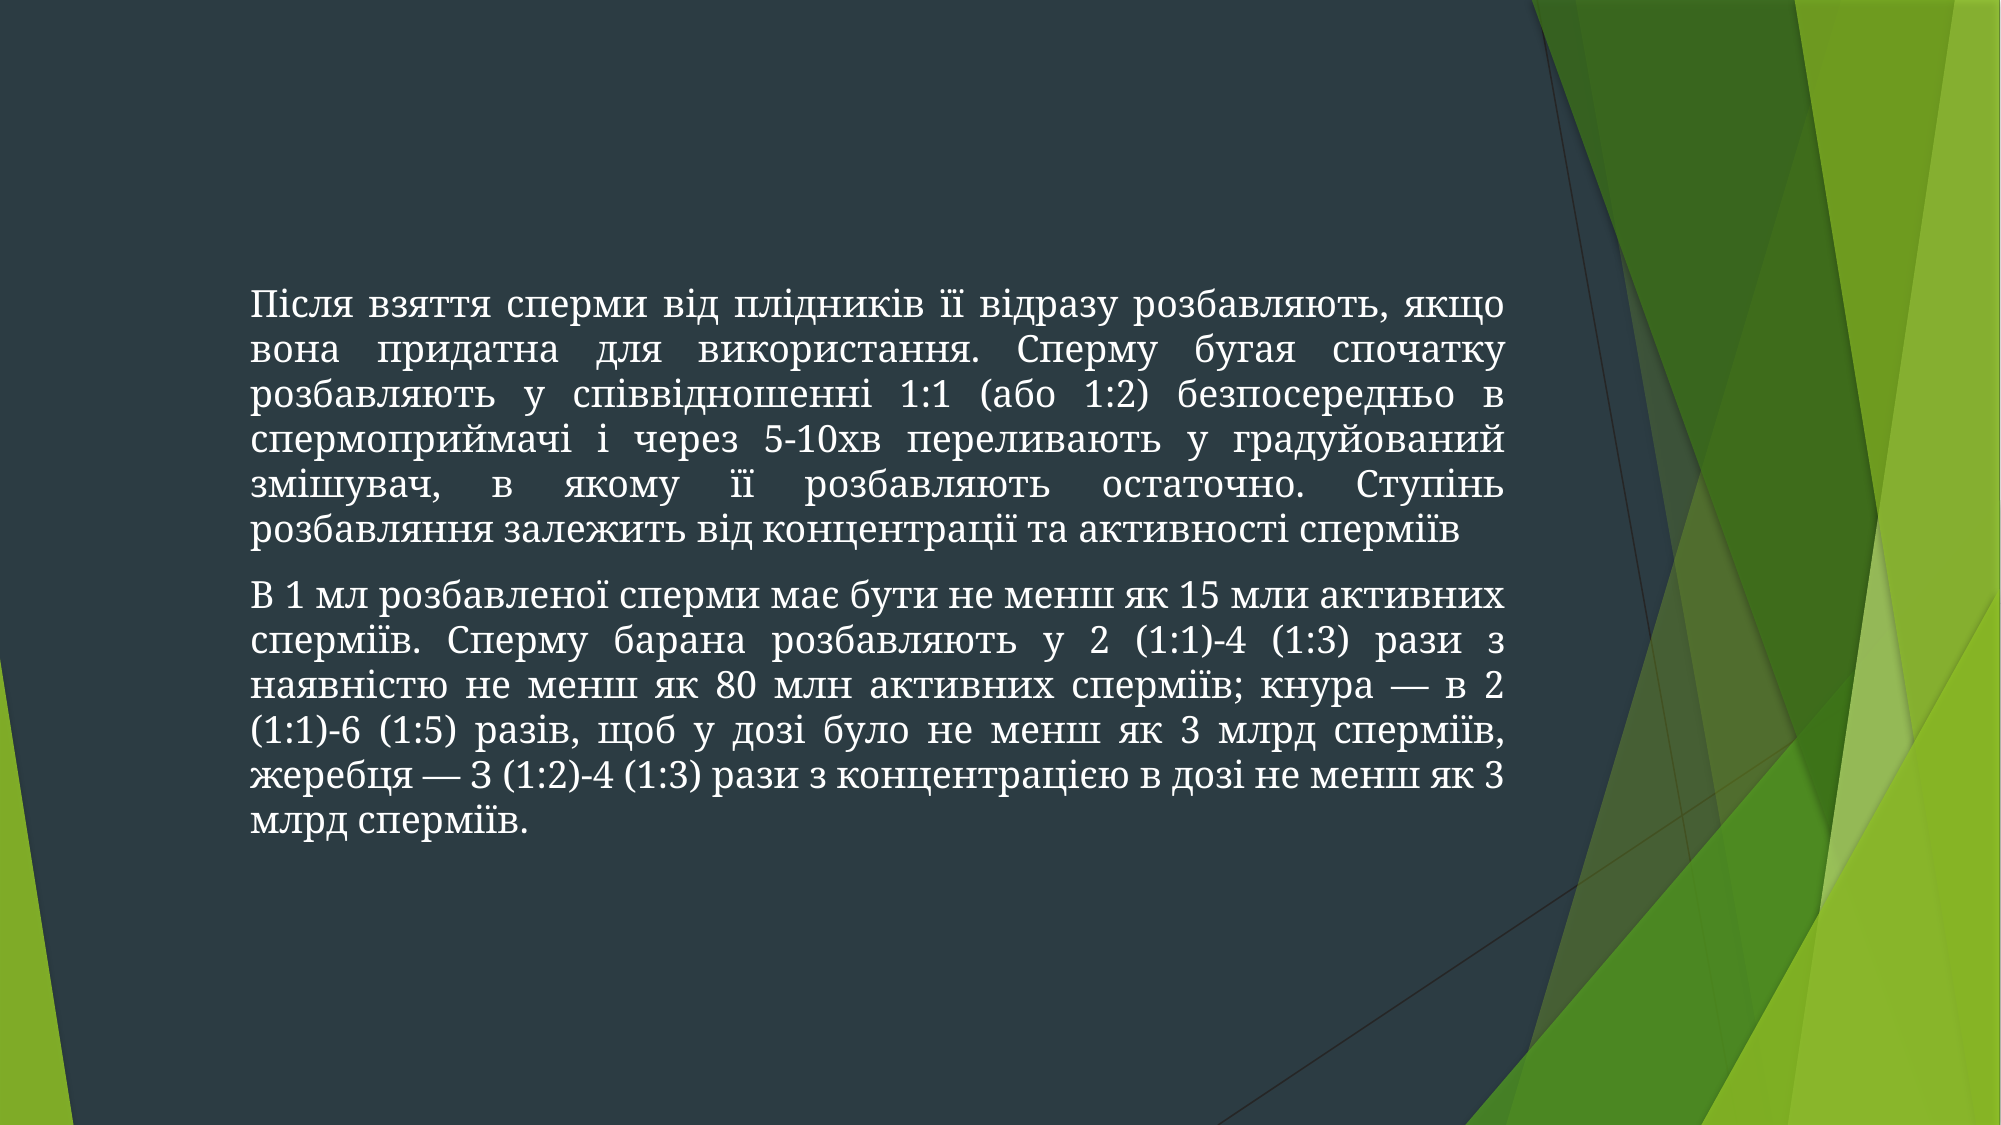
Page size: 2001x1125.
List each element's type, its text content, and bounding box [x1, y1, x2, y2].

list Після взяття сперми від плідників її відразу розбавляють, якщо вона придатна для використання. Сперму бугая спочатку розбавляють у співвідношенні 1:1 (або 1:2) безпосередньо в спермоприймачі і через 5-10хв переливають у градуйований змішувач, в якому її розбавляють остаточно. Ступінь розбавляння залежить від концентрації та активності сперміїв В 1 мл розбавленої сперми має бути не менш як 15 мли активних сперміїв. Сперму барана розбавляють у 2 (1:1)-4 (1:3) рази з наявністю не менш як 80 млн активних сперміїв; кнура — в 2 (1:1)-6 (1:5) разів, щоб у дозі було не менш як 3 млрд сперміїв, жеребця — З (1:2)-4 (1:3) рази з концентрацією в дозі не менш як 3 млрд сперміїв. [235, 195, 1522, 992]
